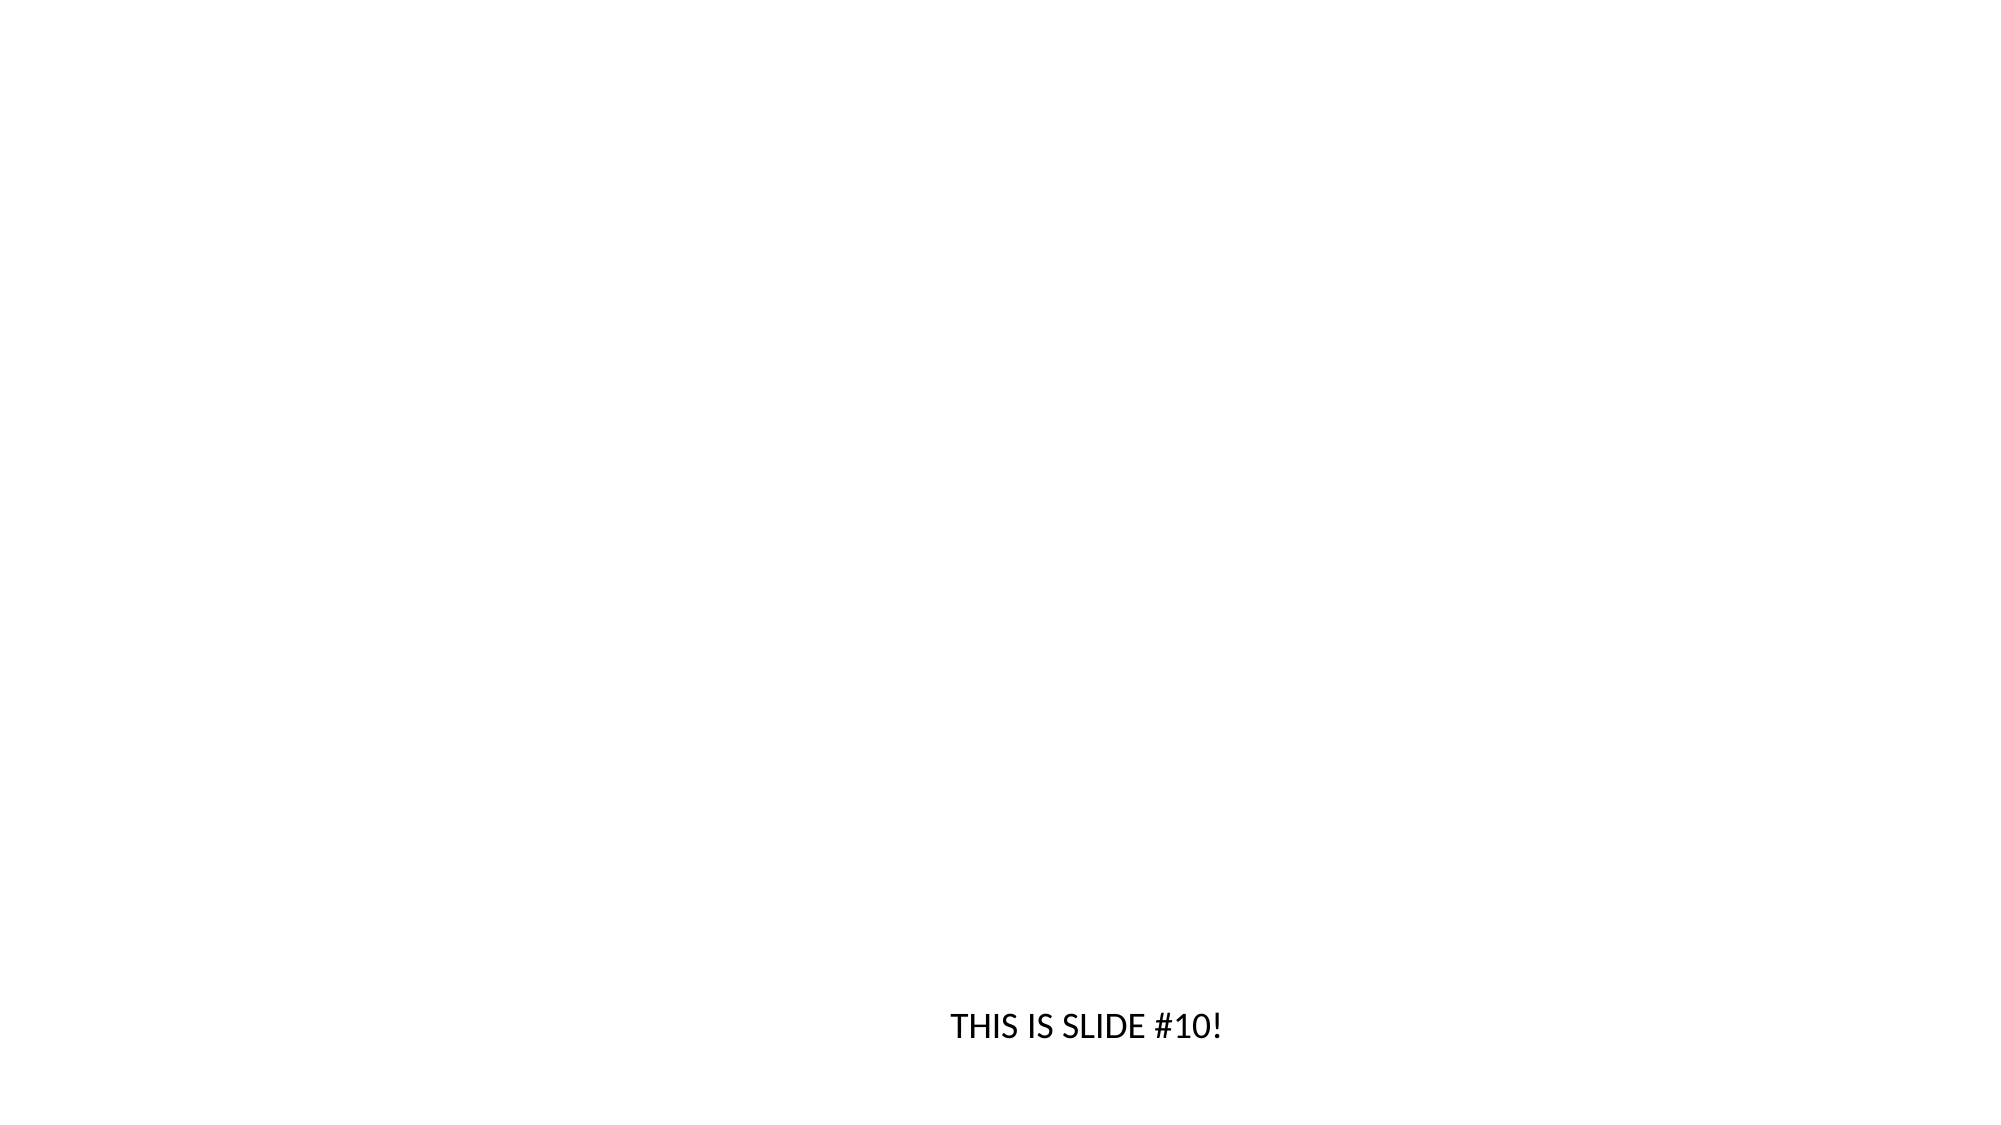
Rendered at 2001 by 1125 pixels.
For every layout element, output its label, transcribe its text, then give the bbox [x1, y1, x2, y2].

text_box THIS IS SLIDE #10! [935, 993, 1887, 1054]
